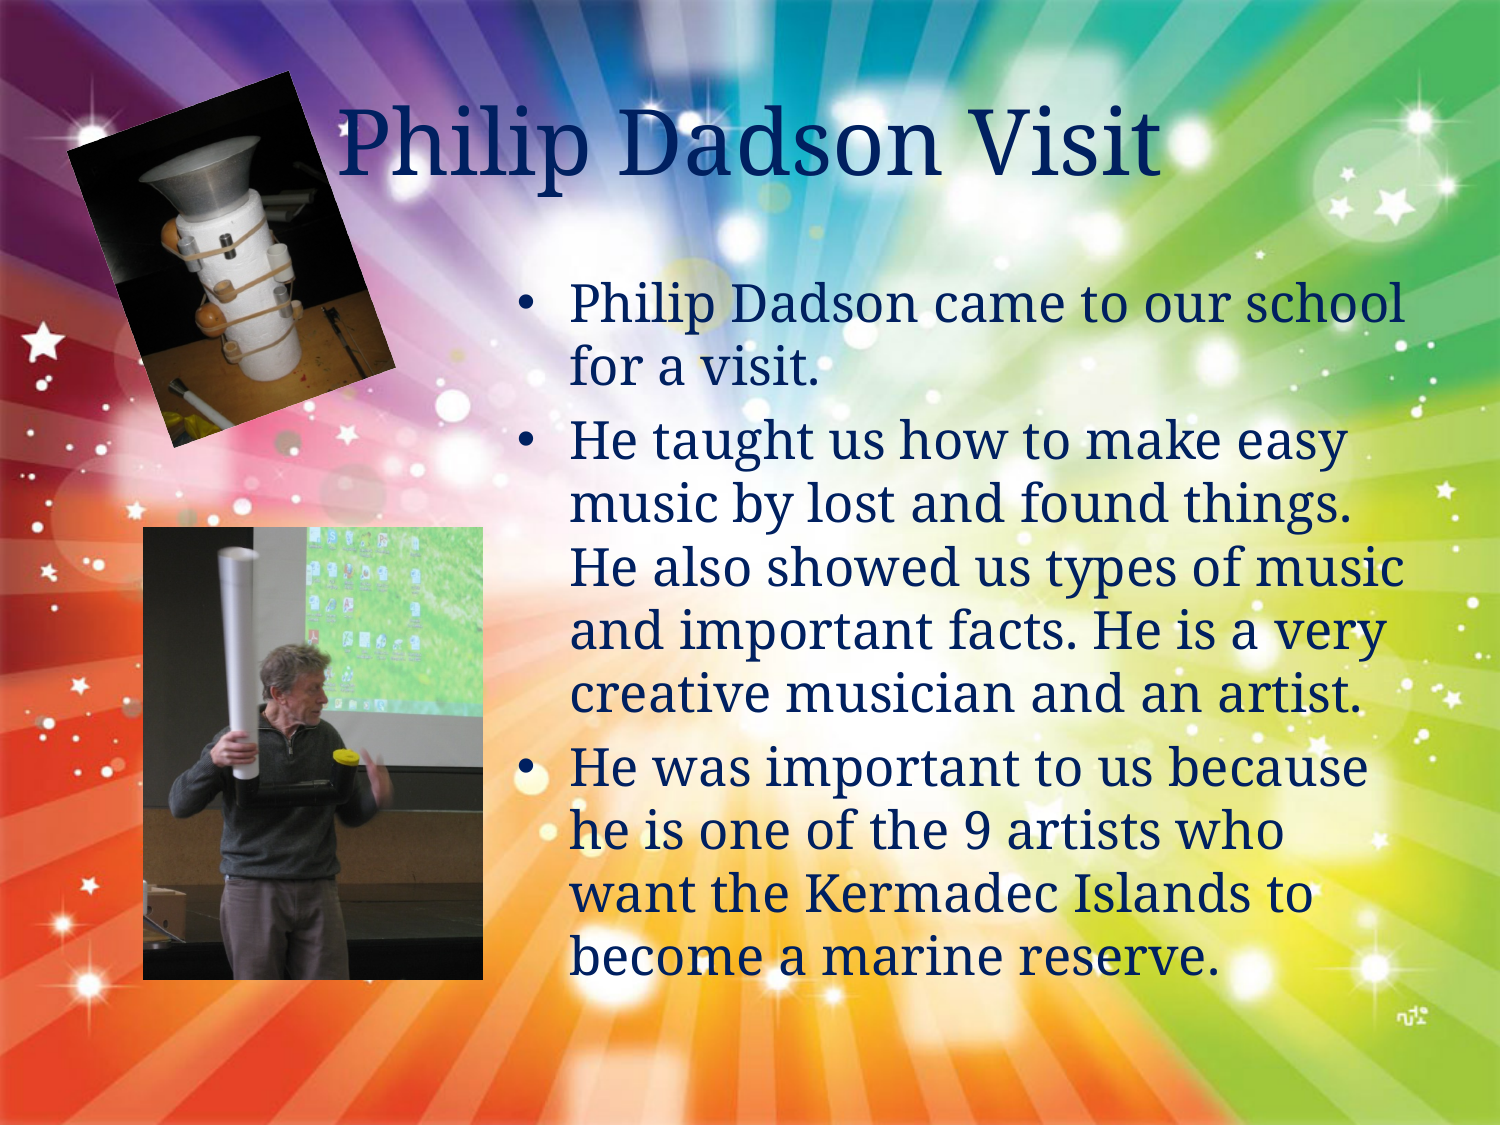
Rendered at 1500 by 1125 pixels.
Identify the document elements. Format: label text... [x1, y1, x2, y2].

list Philip Dadson came to our school for a visit. He taught us how to make easy music by lost and found things. He also showed us types of music and important facts. He is a very creative musician and an artist. He was important to us because he is one of the 9 artists who want the Kermadec Islands to become a marine reserve. [501, 262, 1425, 1005]
picture [0, 0, 1500, 1125]
title Philip Dadson Visit [75, 45, 1425, 233]
